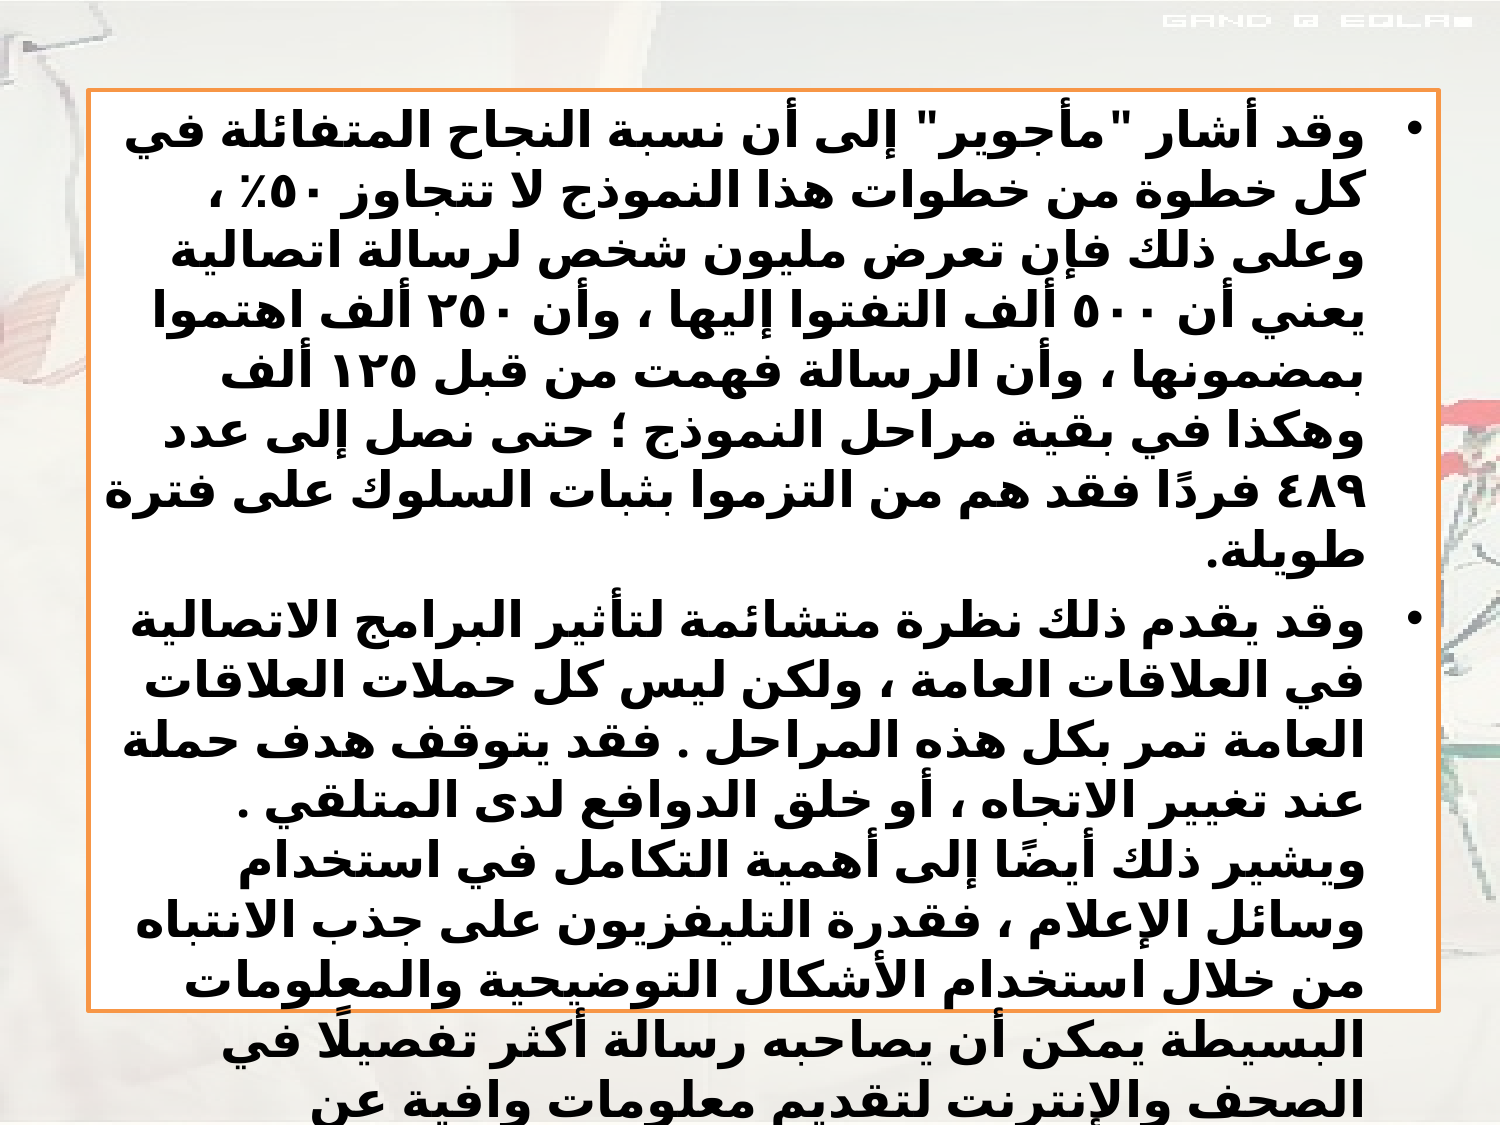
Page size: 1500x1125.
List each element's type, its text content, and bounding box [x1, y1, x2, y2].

list وقد أشار "مأجوير" إلى أن نسبة النجاح المتفائلة في كل خطوة من خطوات هذا النموذج لا تتجاوز ٥٠٪ ، وعلى ذلك فإن تعرض مليون شخص لرسالة اتصالية يعني أن ٥٠٠ ألف التفتوا إليها ، وأن ٢٥٠ ألف اهتموا بمضمونها ، وأن الرسالة فهمت من قبل ١٢٥ ألف وهكذا في بقية مراحل النموذج ؛ حتى نصل إلى عدد ٤٨٩ فردًا فقد هم من التزموا بثبات السلوك على فترة طويلة. وقد يقدم ذلك نظرة متشائمة لتأثير البرامج الاتصالية في العلاقات العامة ، ولكن ليس كل حملات العلاقات العامة تمر بكل هذه المراحل . فقد يتوقف هدف حملة عند تغيير الاتجاه ، أو خلق الدوافع لدى المتلقي . ويشير ذلك أيضًا إلى أهمية التكامل في استخدام وسائل الإعلام ، فقدرة التليفزيون على جذب الانتباه من خلال استخدام الأشكال التوضيحية والمعلومات البسيطة يمكن أن يصاحبه رسالة أكثر تفصيلًا في الصحف والإنترنت لتقديم معلومات وافية عن الموضوعات الصعبة والقضايا المعقدة بما يمكن من إثارة اهتمام الجمهور المستهدف ، وهكذا في بقية الوسائل المتاحة في بقية المراحل. [86, 88, 1441, 1013]
